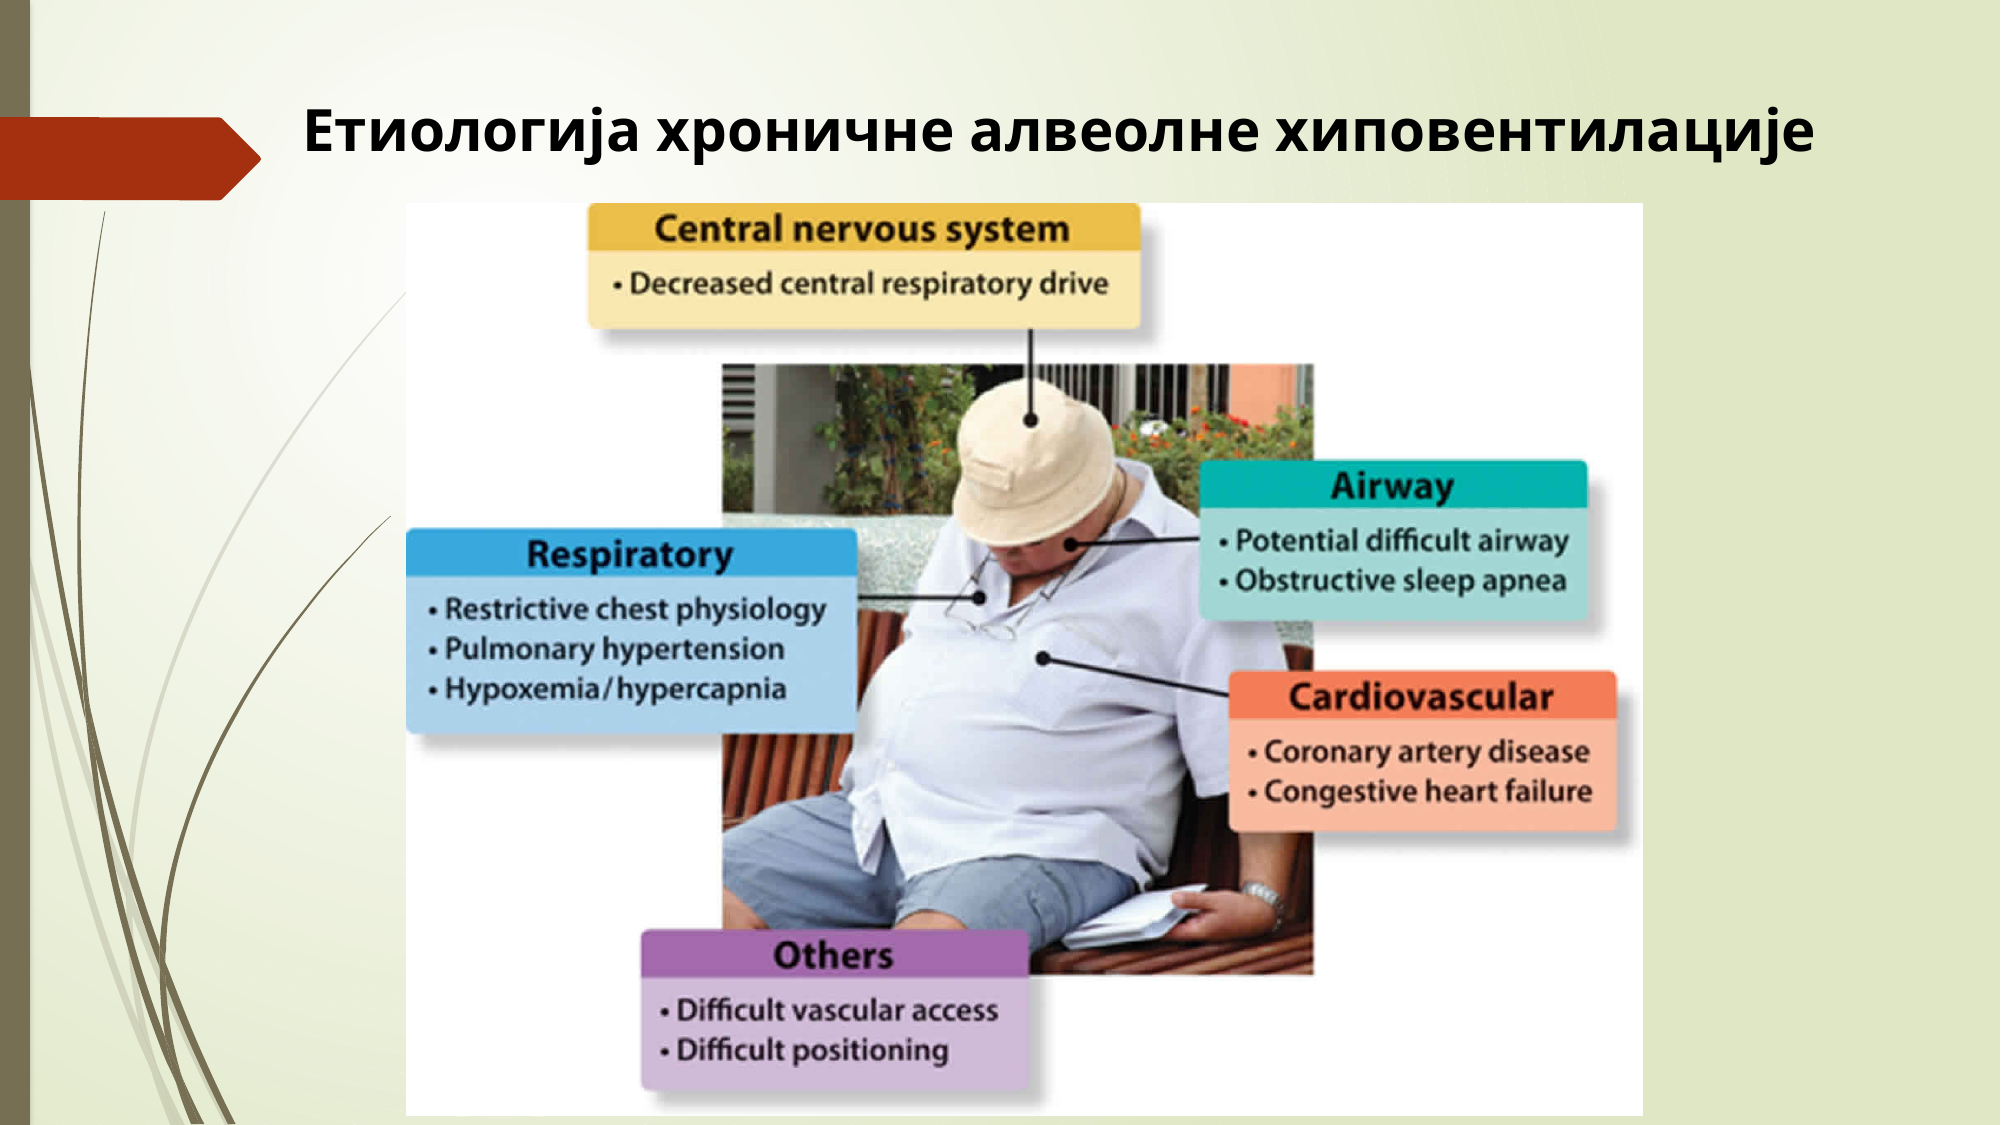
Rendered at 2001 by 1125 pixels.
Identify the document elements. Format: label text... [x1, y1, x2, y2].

picture [406, 202, 1643, 1116]
text_box Етиологија хроничне алвеолне хиповентилације [257, 85, 1887, 274]
